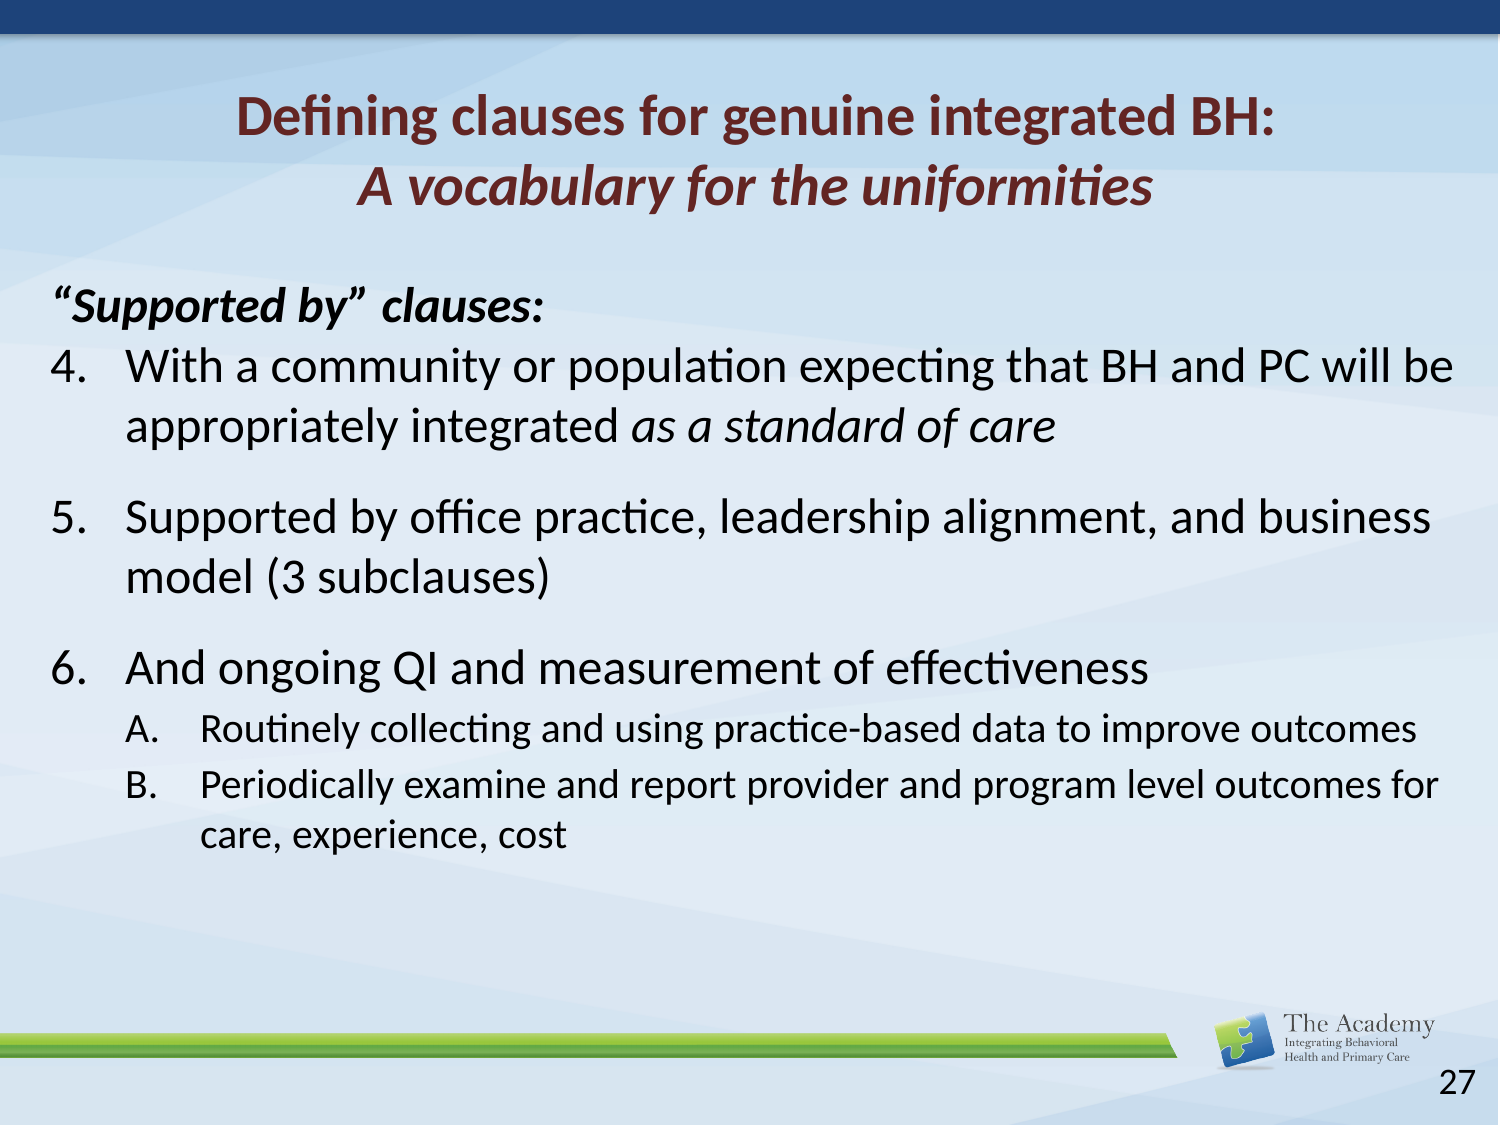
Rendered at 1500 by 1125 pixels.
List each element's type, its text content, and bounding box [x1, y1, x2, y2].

text_box 27 [1141, 1049, 1492, 1110]
text_box Defining clauses for genuine integrated BH: A vocabulary for the uniformities [37, 69, 1475, 208]
text_box “Supported by” clauses: With a community or population expecting that BH and PC will be appropriately integrated as a standard of care Supported by office practice, leadership alignment, and business model (3 subclauses) And ongoing QI and measurement of effectiveness Routinely collecting and using practice-based data to improve outcomes Periodically examine and report provider and program level outcomes for care, experience, cost [35, 264, 1486, 941]
picture [0, 34, 1498, 1125]
